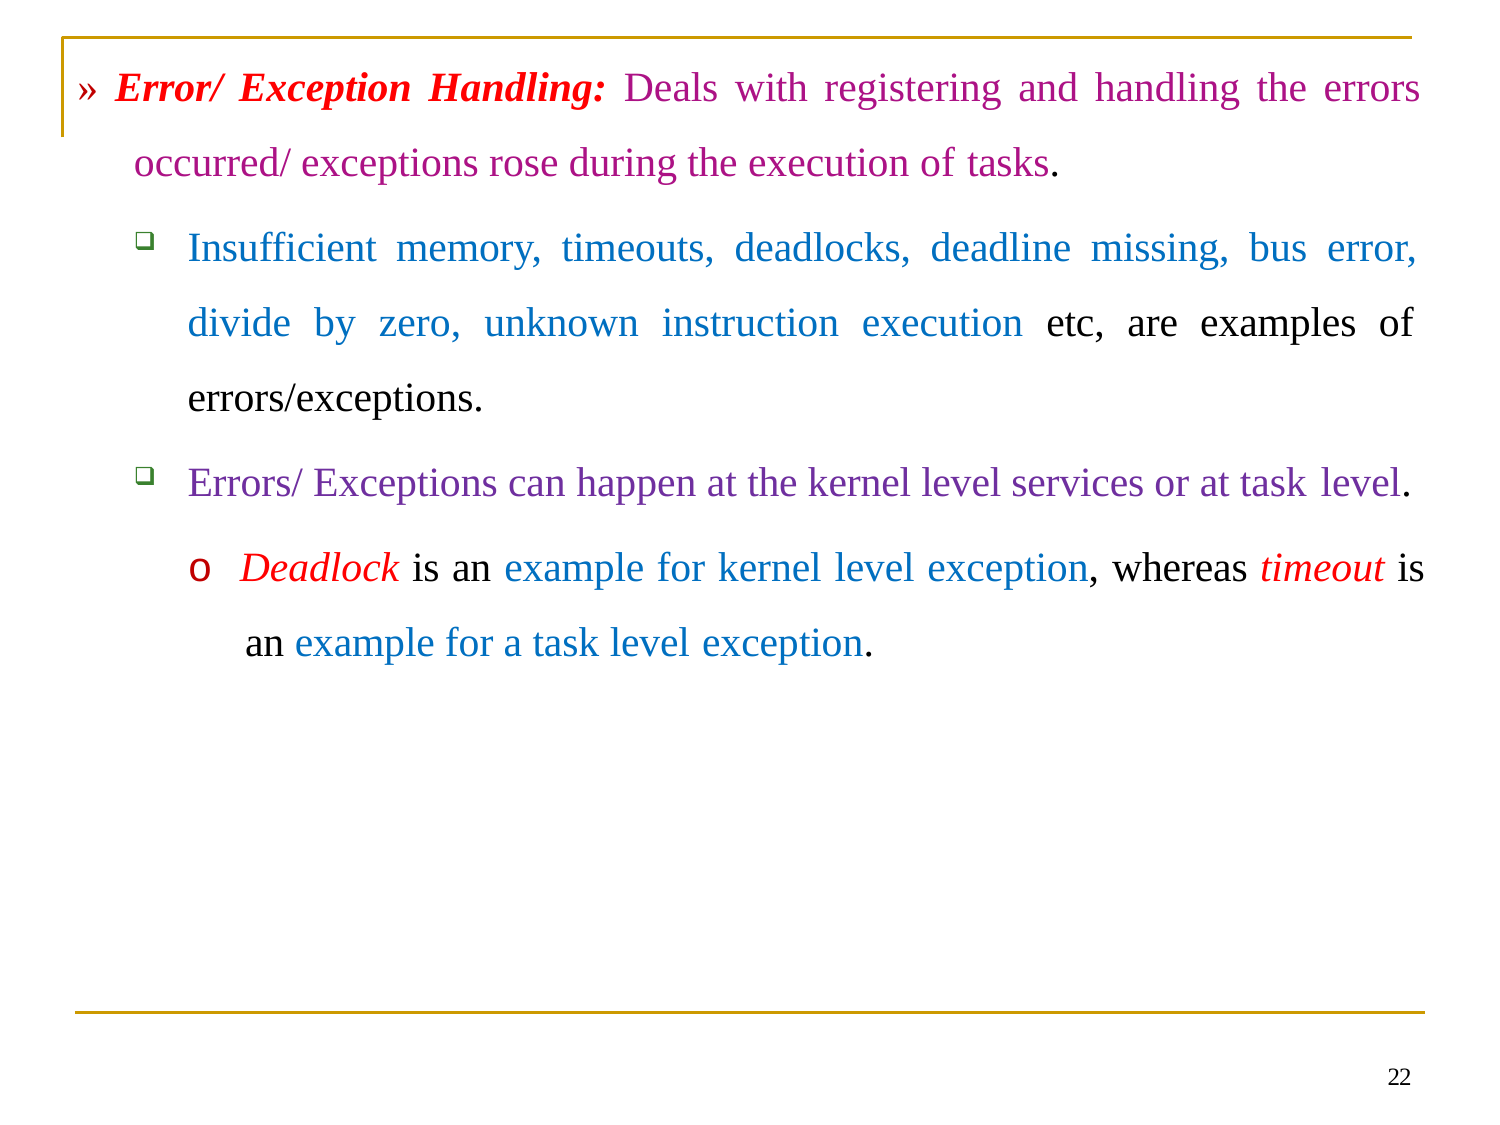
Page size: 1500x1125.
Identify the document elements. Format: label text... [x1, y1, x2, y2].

text_box 22 [1381, 1061, 1417, 1091]
text_box » Error/ Exception Handling: Deals with registering and handling the errors occurred/ exceptions rose during the execution of tasks. Insufficient memory, timeouts, deadlocks, deadline missing, bus error, divide by zero, unknown instruction execution etc, are examples of errors/exceptions. Errors/ Exceptions can happen at the kernel level services or at task level. o Deadlock is an example for kernel level exception, whereas timeout is an example for a task level exception. [75, 32, 1439, 665]
